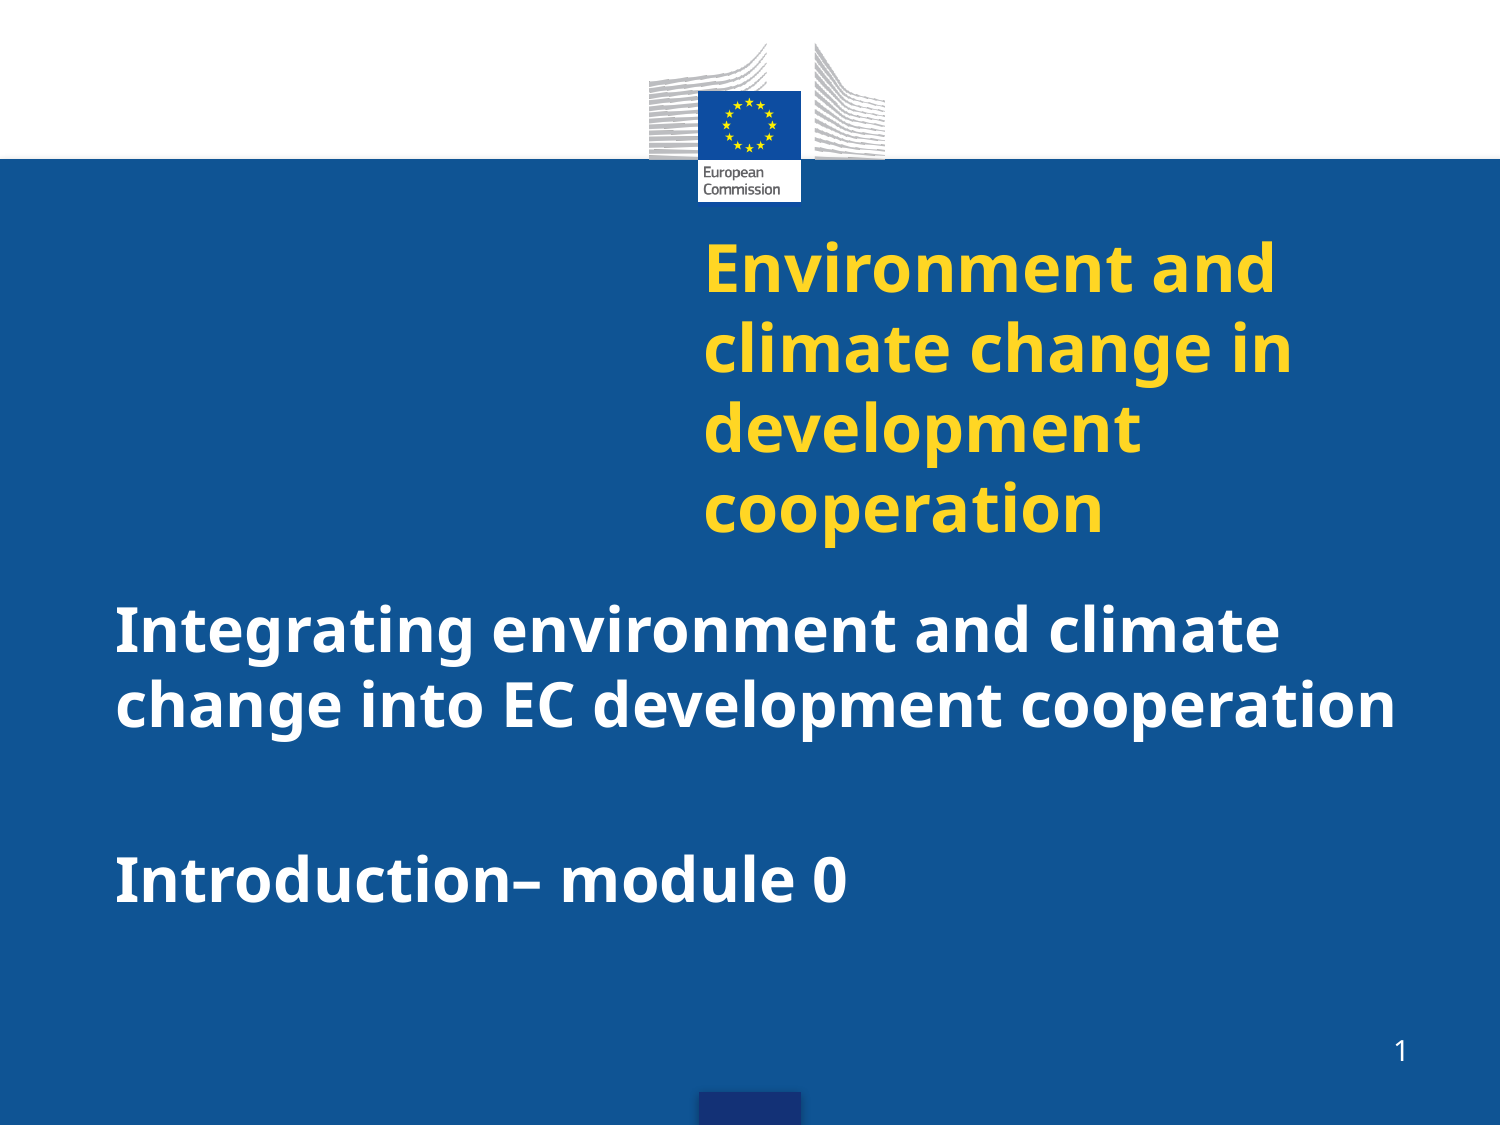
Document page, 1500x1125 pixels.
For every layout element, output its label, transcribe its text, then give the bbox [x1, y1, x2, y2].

subtitle Integrating environment and climate change into EC development cooperation Introduction– module 0 [100, 582, 1469, 1072]
slide_number 1 [1074, 1024, 1426, 1103]
title Environment and climate change in development cooperation [687, 330, 1500, 521]
